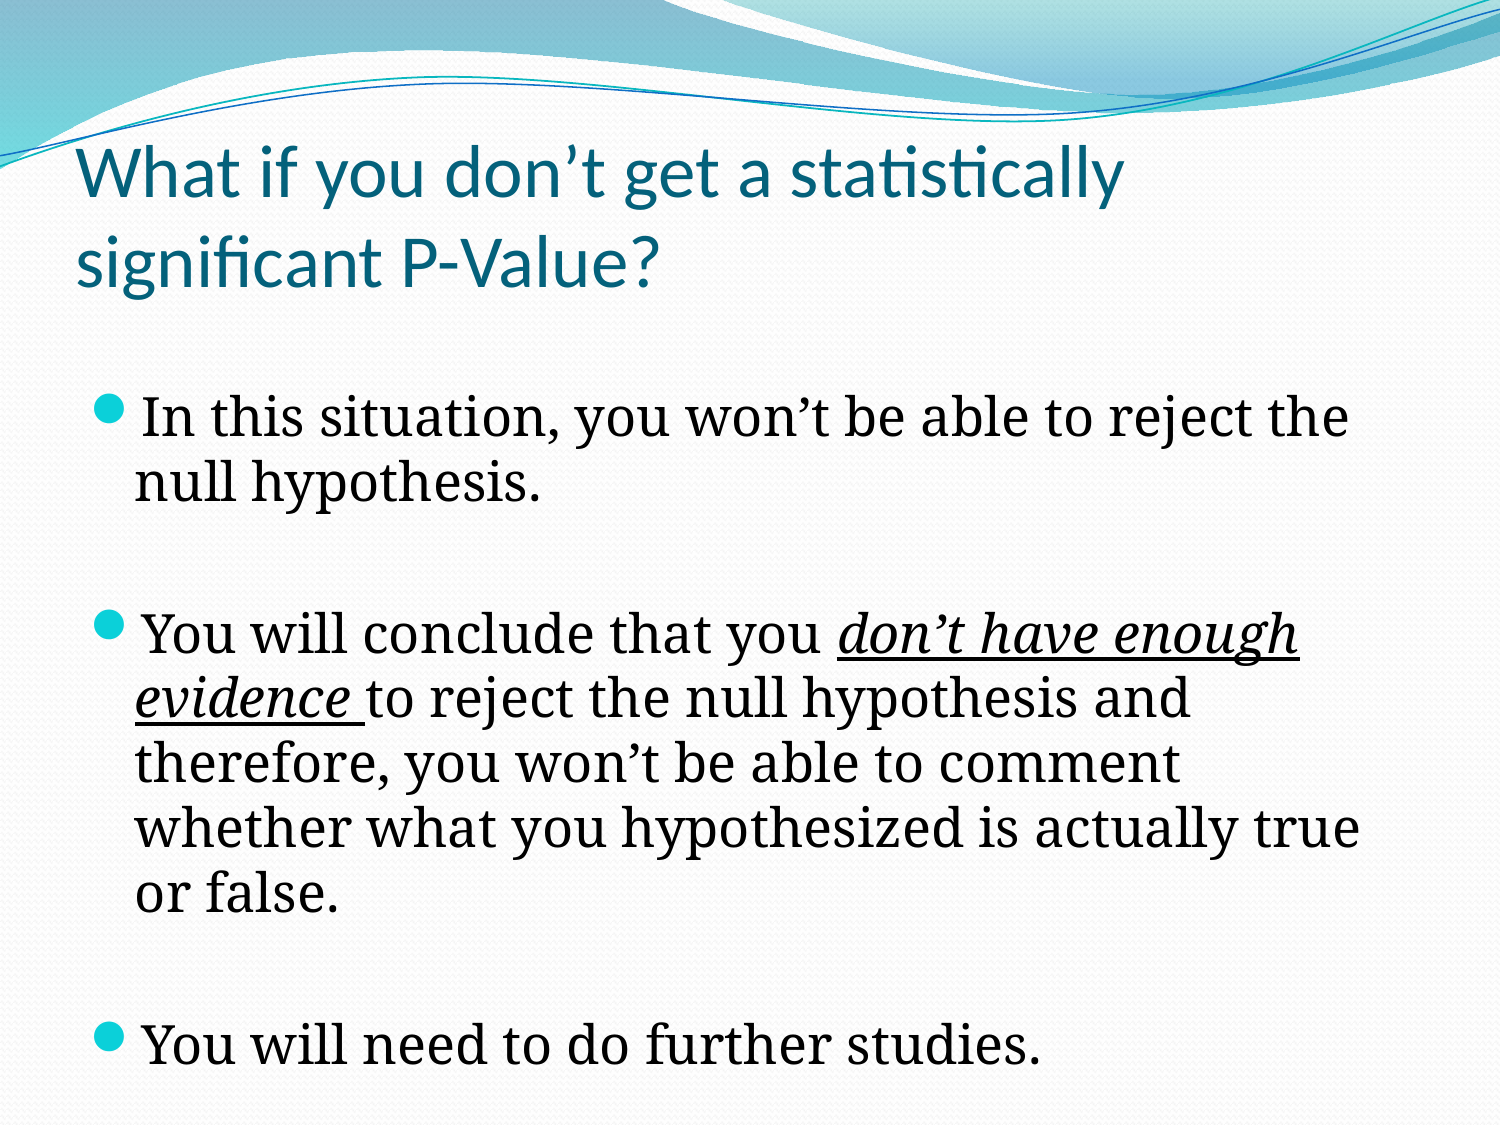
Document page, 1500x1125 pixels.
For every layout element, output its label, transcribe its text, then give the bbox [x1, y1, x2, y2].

title What if you don’t get a statistically significant P-Value? [75, 115, 1425, 303]
list In this situation, you won’t be able to reject the null hypothesis. You will conclude that you don’t have enough evidence to reject the null hypothesis and therefore, you won’t be able to comment whether what you hypothesized is actually true or false. You will need to do further studies. [75, 375, 1425, 1038]
